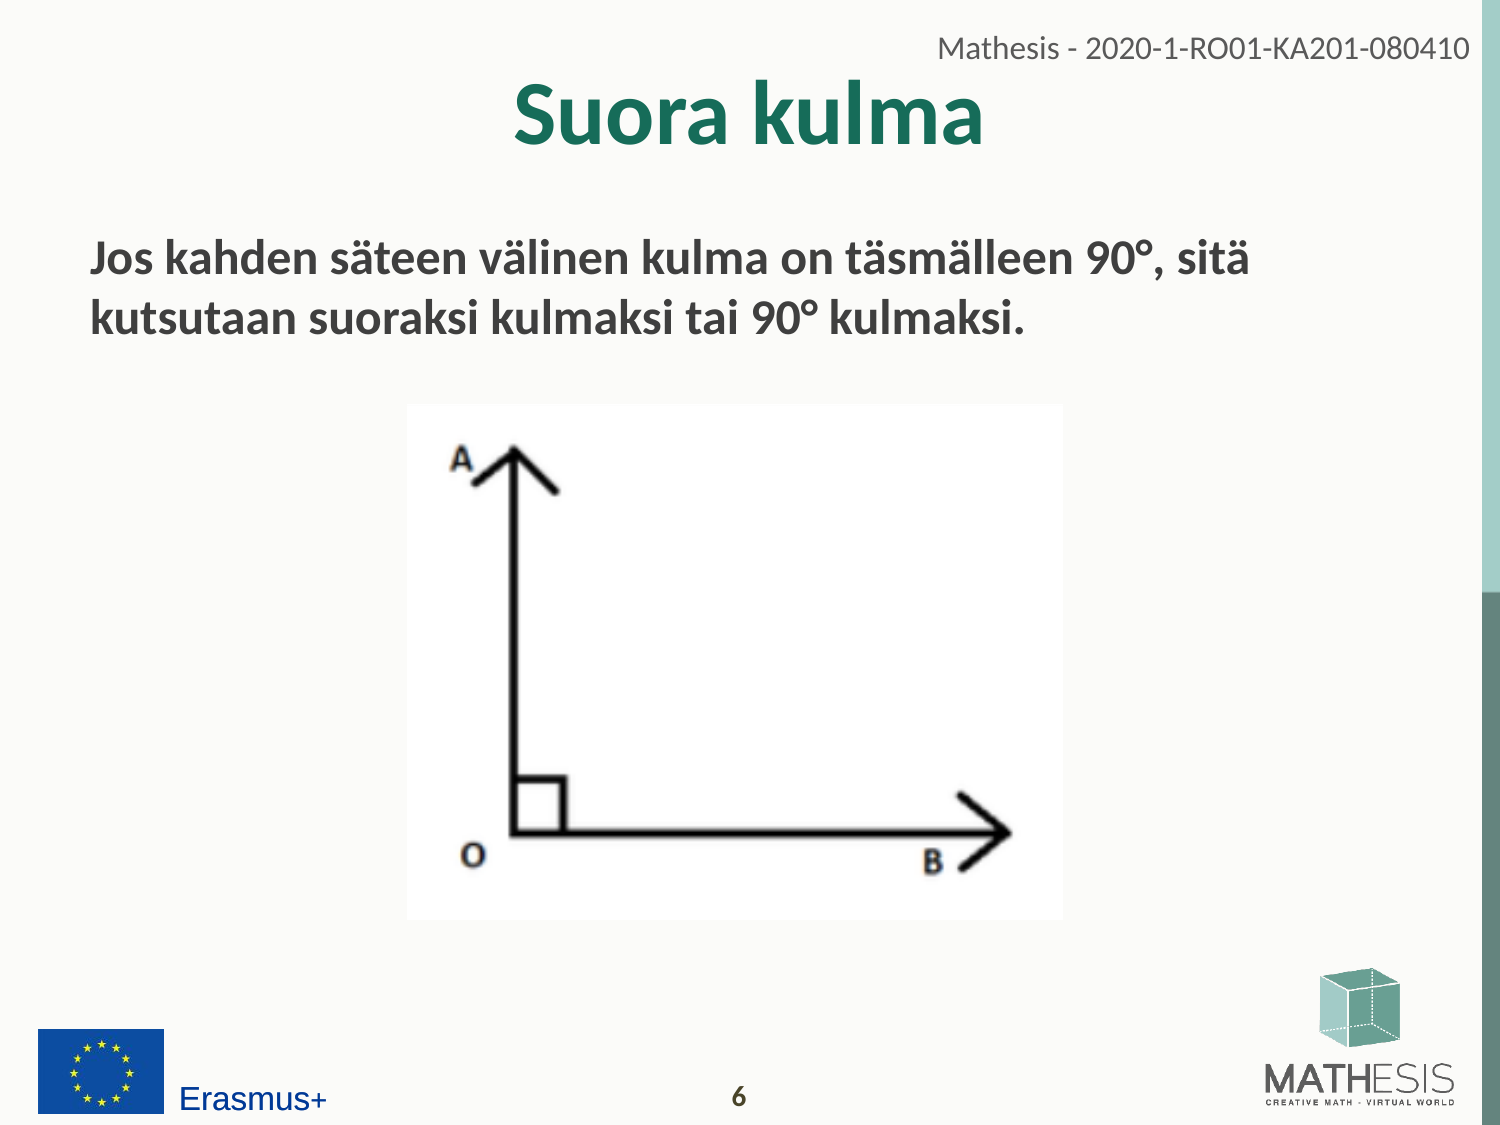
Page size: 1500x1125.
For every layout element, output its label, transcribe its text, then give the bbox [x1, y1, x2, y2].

picture [38, 1029, 164, 1114]
list Jos kahden säteen välinen kulma on täsmälleen 90°, sitä kutsutaan suoraksi kulmaksi tai 90° kulmaksi. [75, 216, 1425, 959]
picture [407, 403, 1064, 920]
title Suora kulma [75, 45, 1425, 216]
